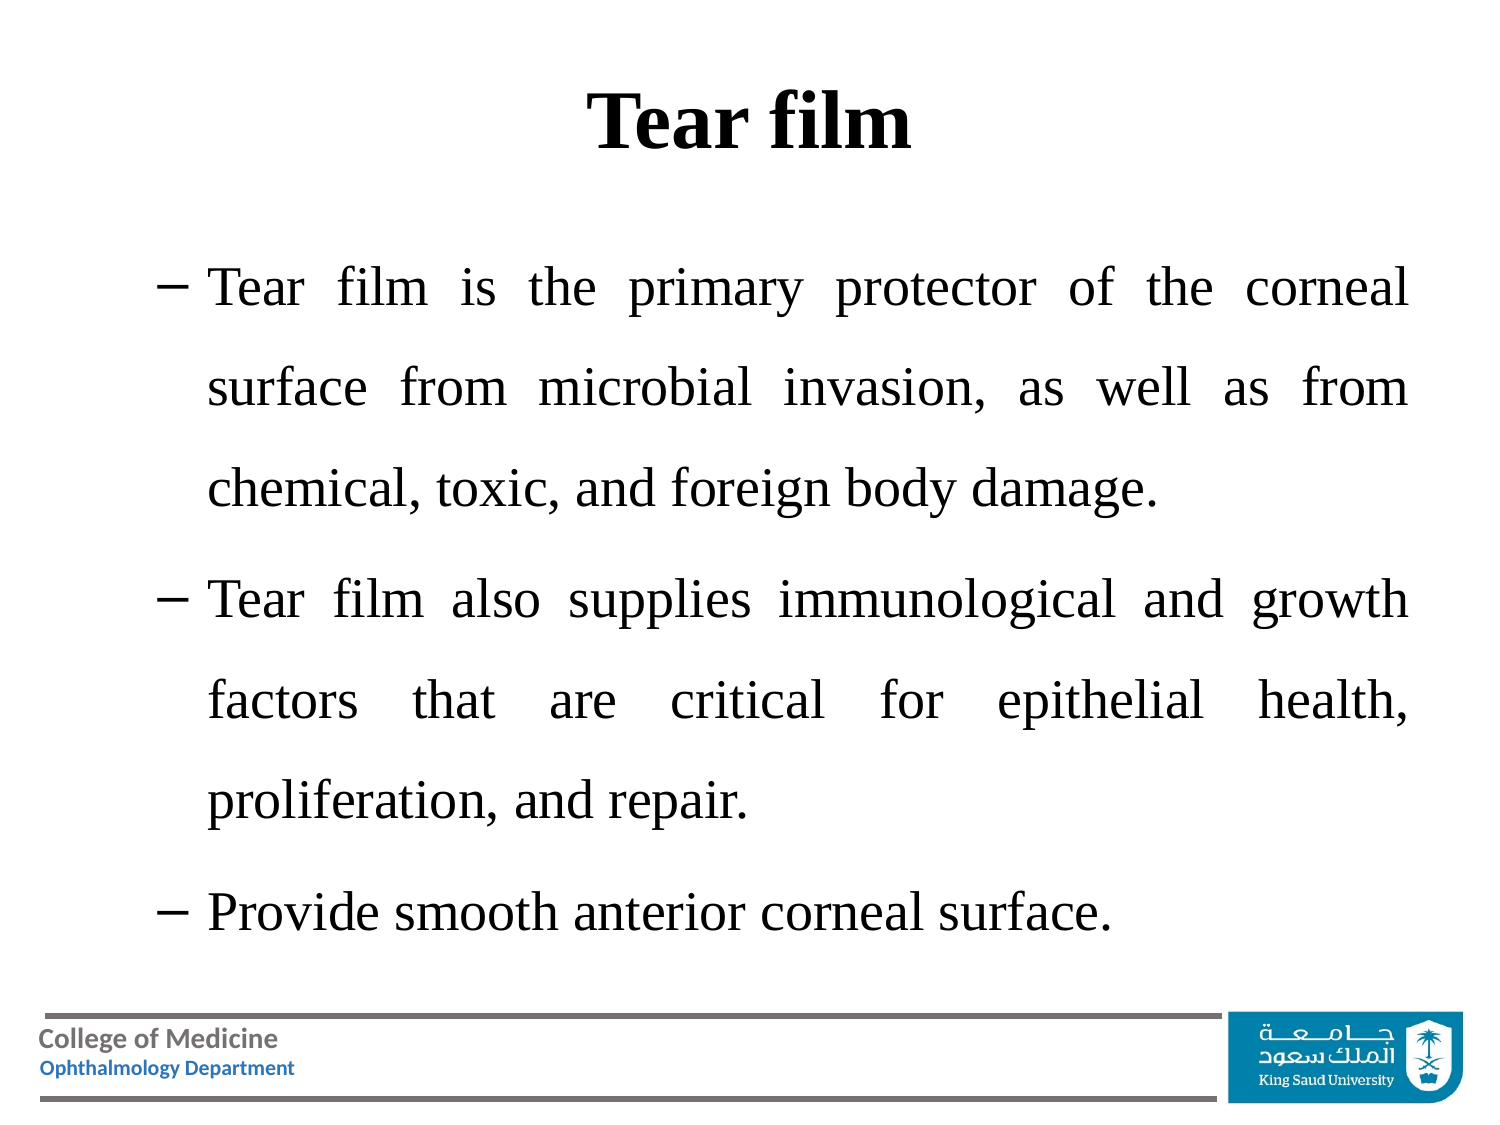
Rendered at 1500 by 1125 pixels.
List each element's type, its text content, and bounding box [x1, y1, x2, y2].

title Tear film [75, 45, 1425, 185]
picture [1226, 1009, 1465, 1106]
list Tear film is the primary protector of the corneal surface from microbial invasion, as well as from chemical, toxic, and foreign body damage. Tear film also supplies immunological and growth factors that are critical for epithelial health, proliferation, and repair. Provide smooth anterior corneal surface. [75, 208, 1425, 951]
